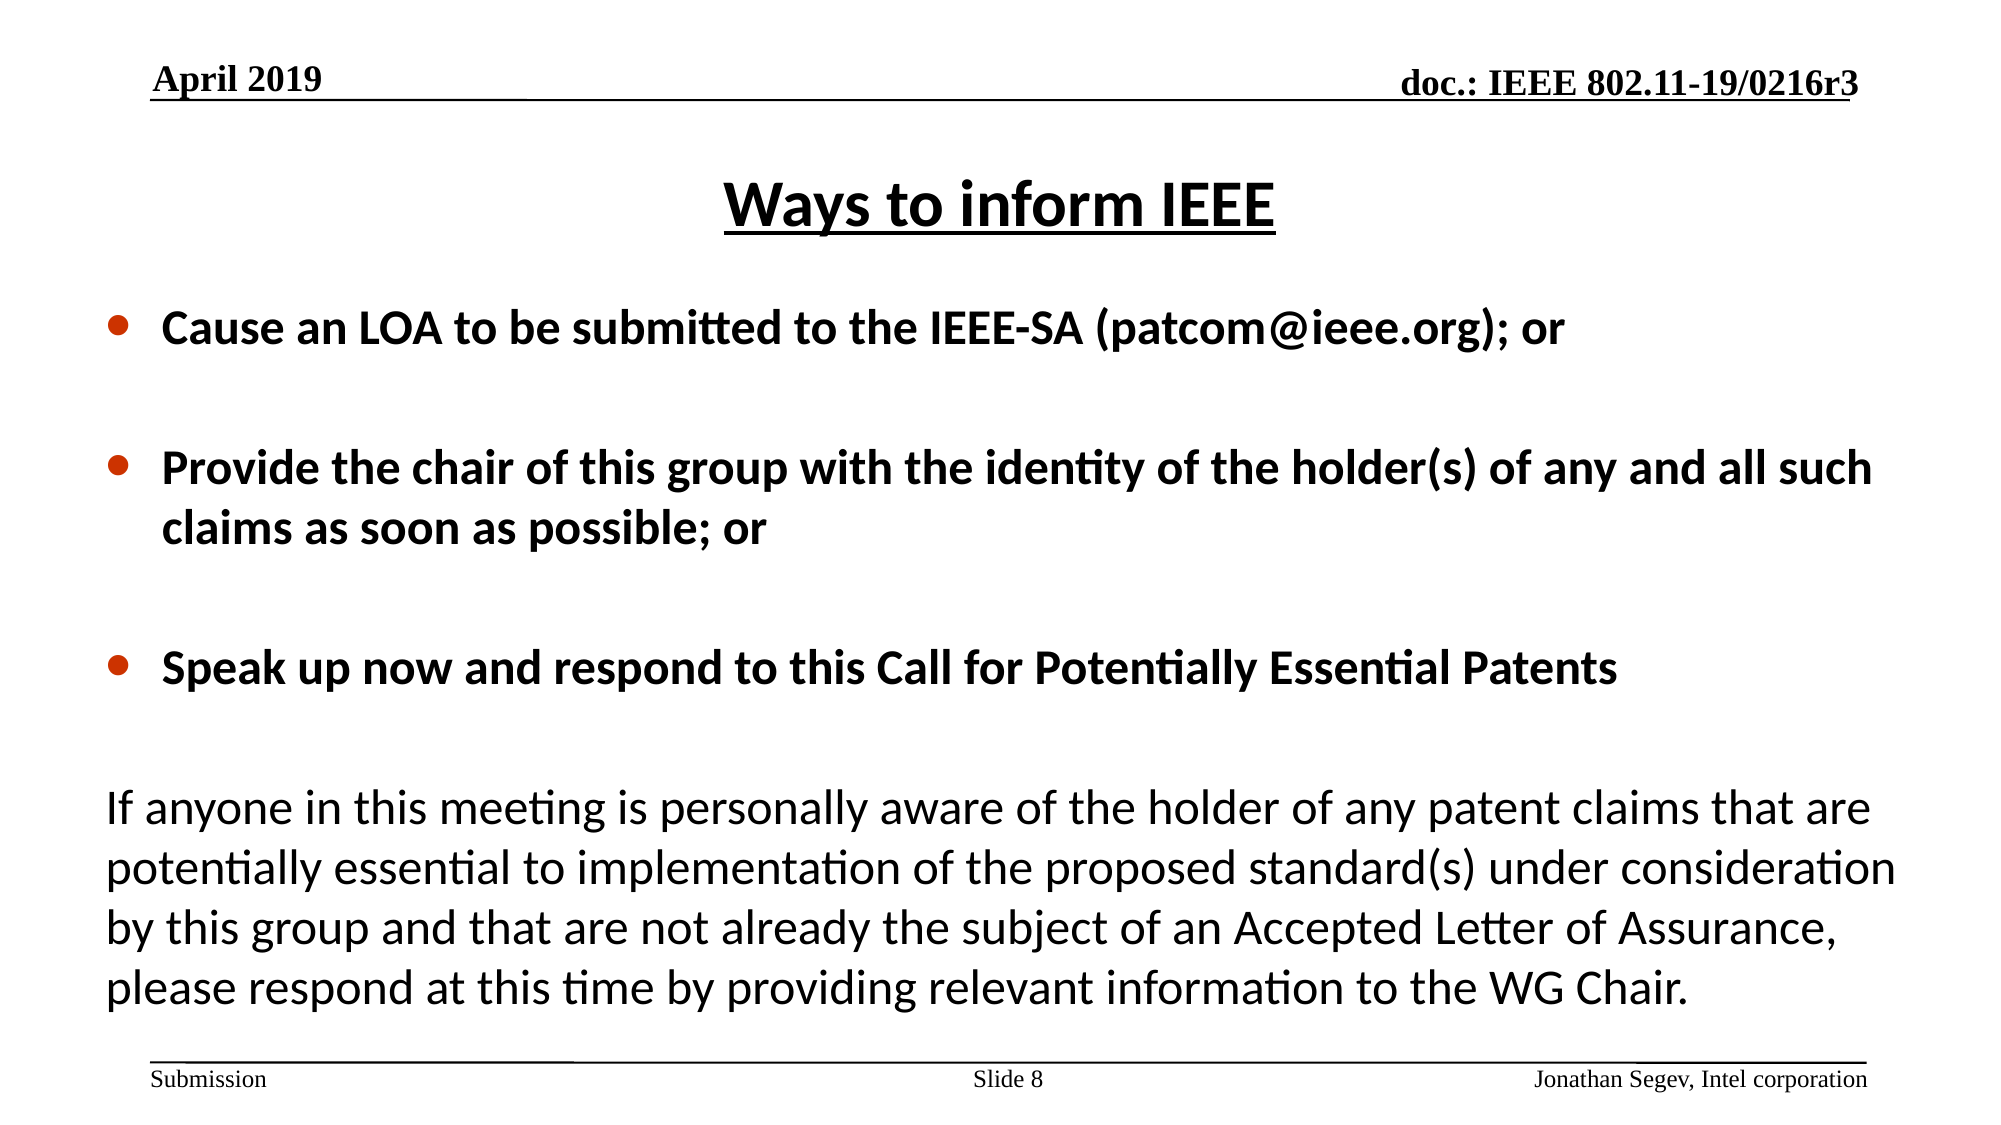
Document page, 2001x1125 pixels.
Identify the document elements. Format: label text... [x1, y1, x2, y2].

list Cause an LOA to be submitted to the IEEE-SA (patcom@ieee.org); or Provide the chair of this group with the identity of the holder(s) of any and all such claims as soon as possible; or Speak up now and respond to this Call for Potentially Essential Patents If anyone in this meeting is personally aware of the holder of any patent claims that are potentially essential to implementation of the proposed standard(s) under consideration by this group and that are not already the subject of an Accepted Letter of Assurance, please respond at this time by providing relevant information to the WG Chair. [90, 286, 1946, 1000]
slide_number Slide 8 [950, 1061, 1067, 1123]
title Ways to inform IEEE [149, 112, 1850, 286]
footer Jonathan Segev, Intel corporation [1171, 1061, 1869, 1093]
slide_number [152, 54, 563, 100]
